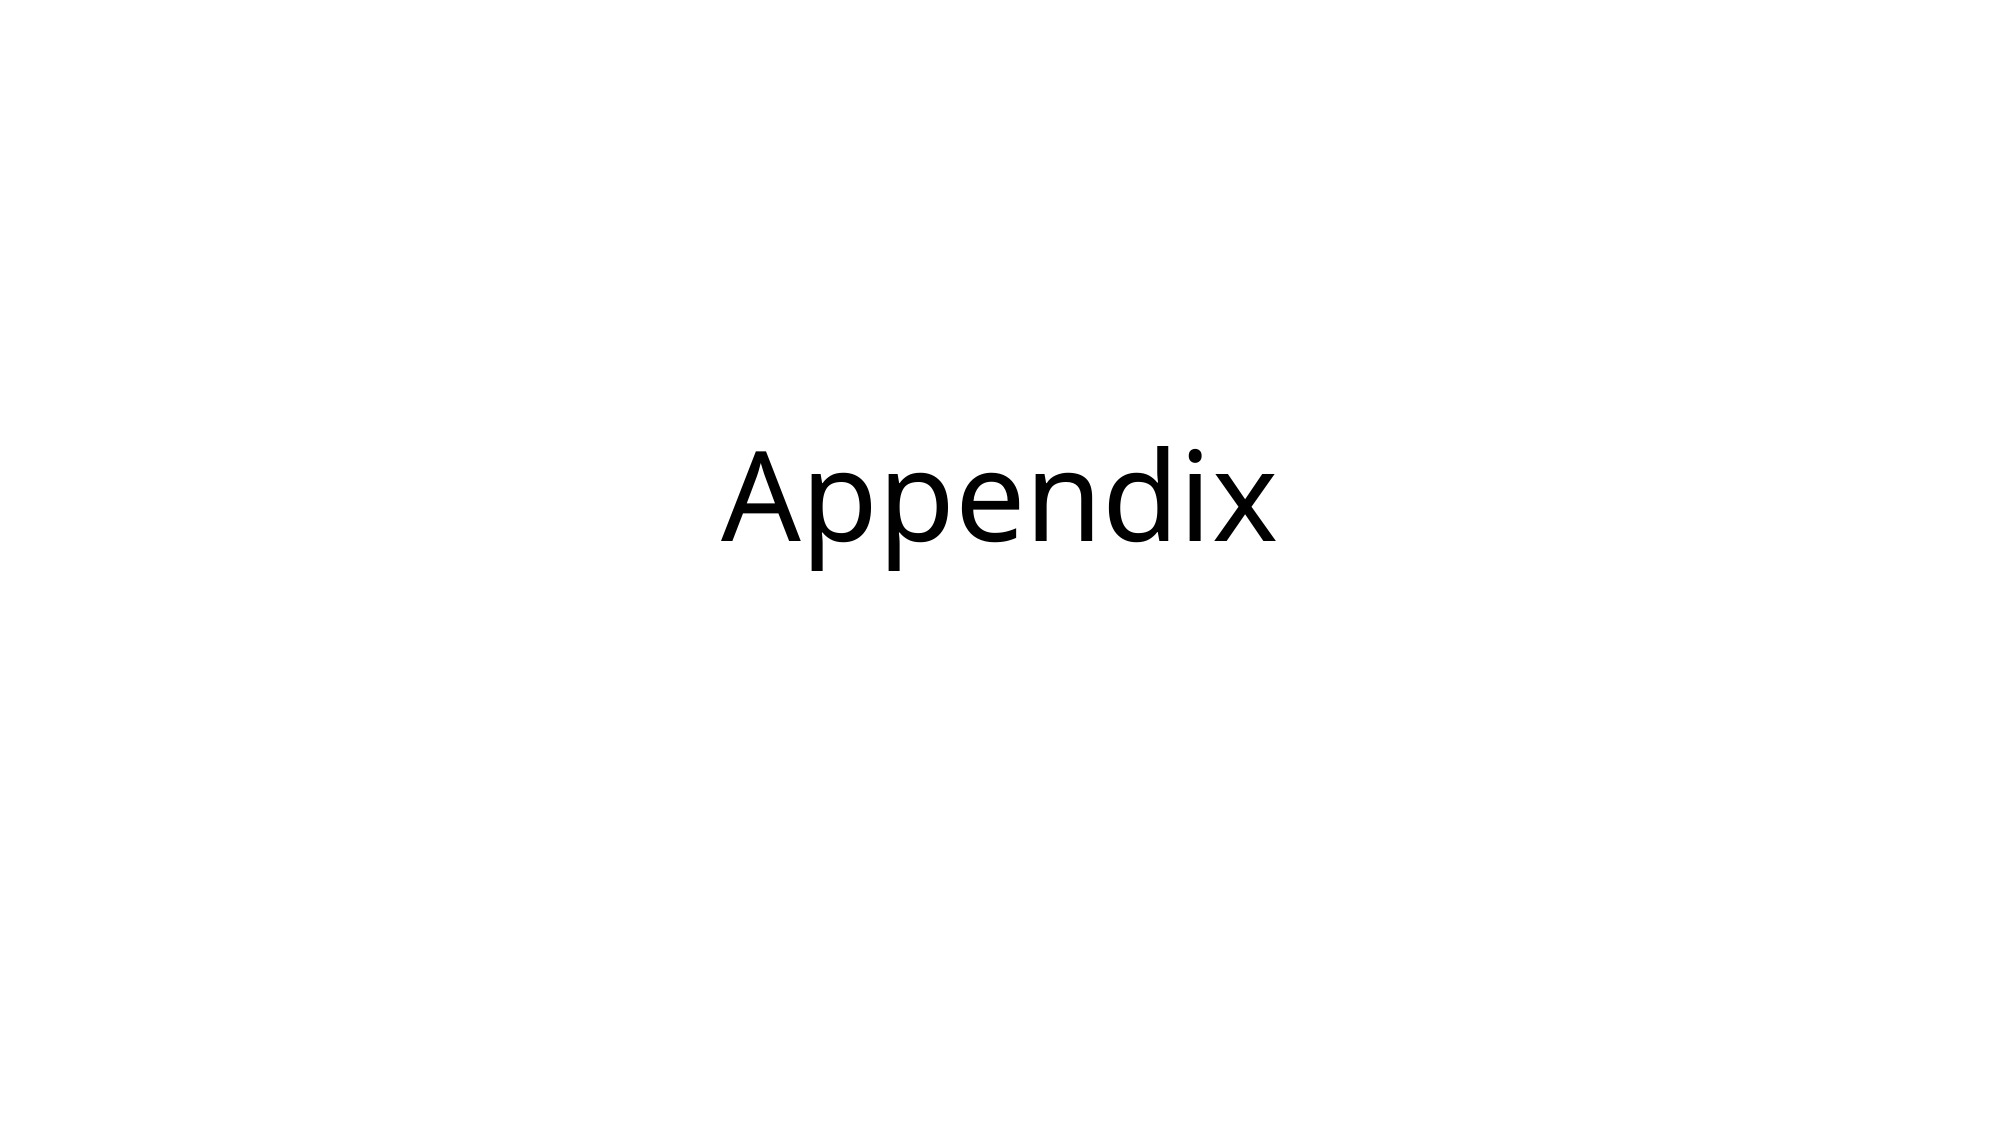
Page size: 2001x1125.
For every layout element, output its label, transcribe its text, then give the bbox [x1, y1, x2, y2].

title Appendix [249, 184, 1750, 576]
